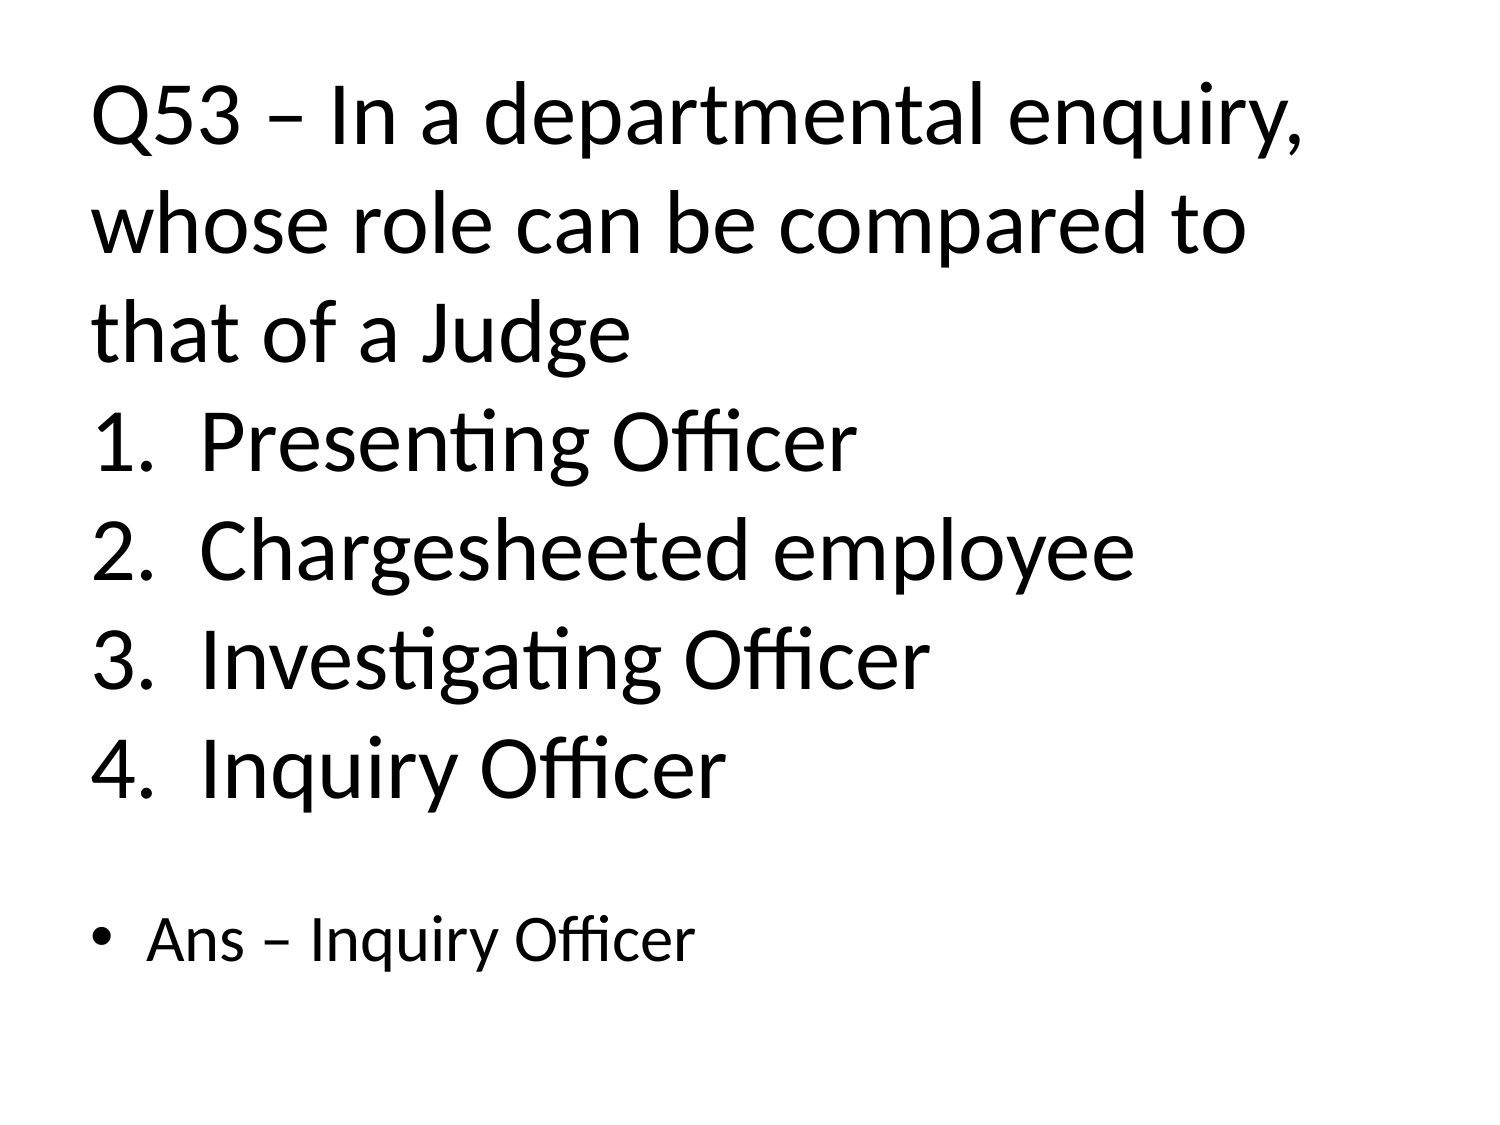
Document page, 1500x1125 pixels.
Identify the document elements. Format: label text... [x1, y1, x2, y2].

list Ans – Inquiry Officer [75, 887, 1425, 1005]
title Q53 – In a departmental enquiry, whose role can be compared to that of a Judge 1. Presenting Officer 2. Chargesheeted employee 3. Investigating Officer 4. Inquiry Officer [75, 45, 1425, 825]
